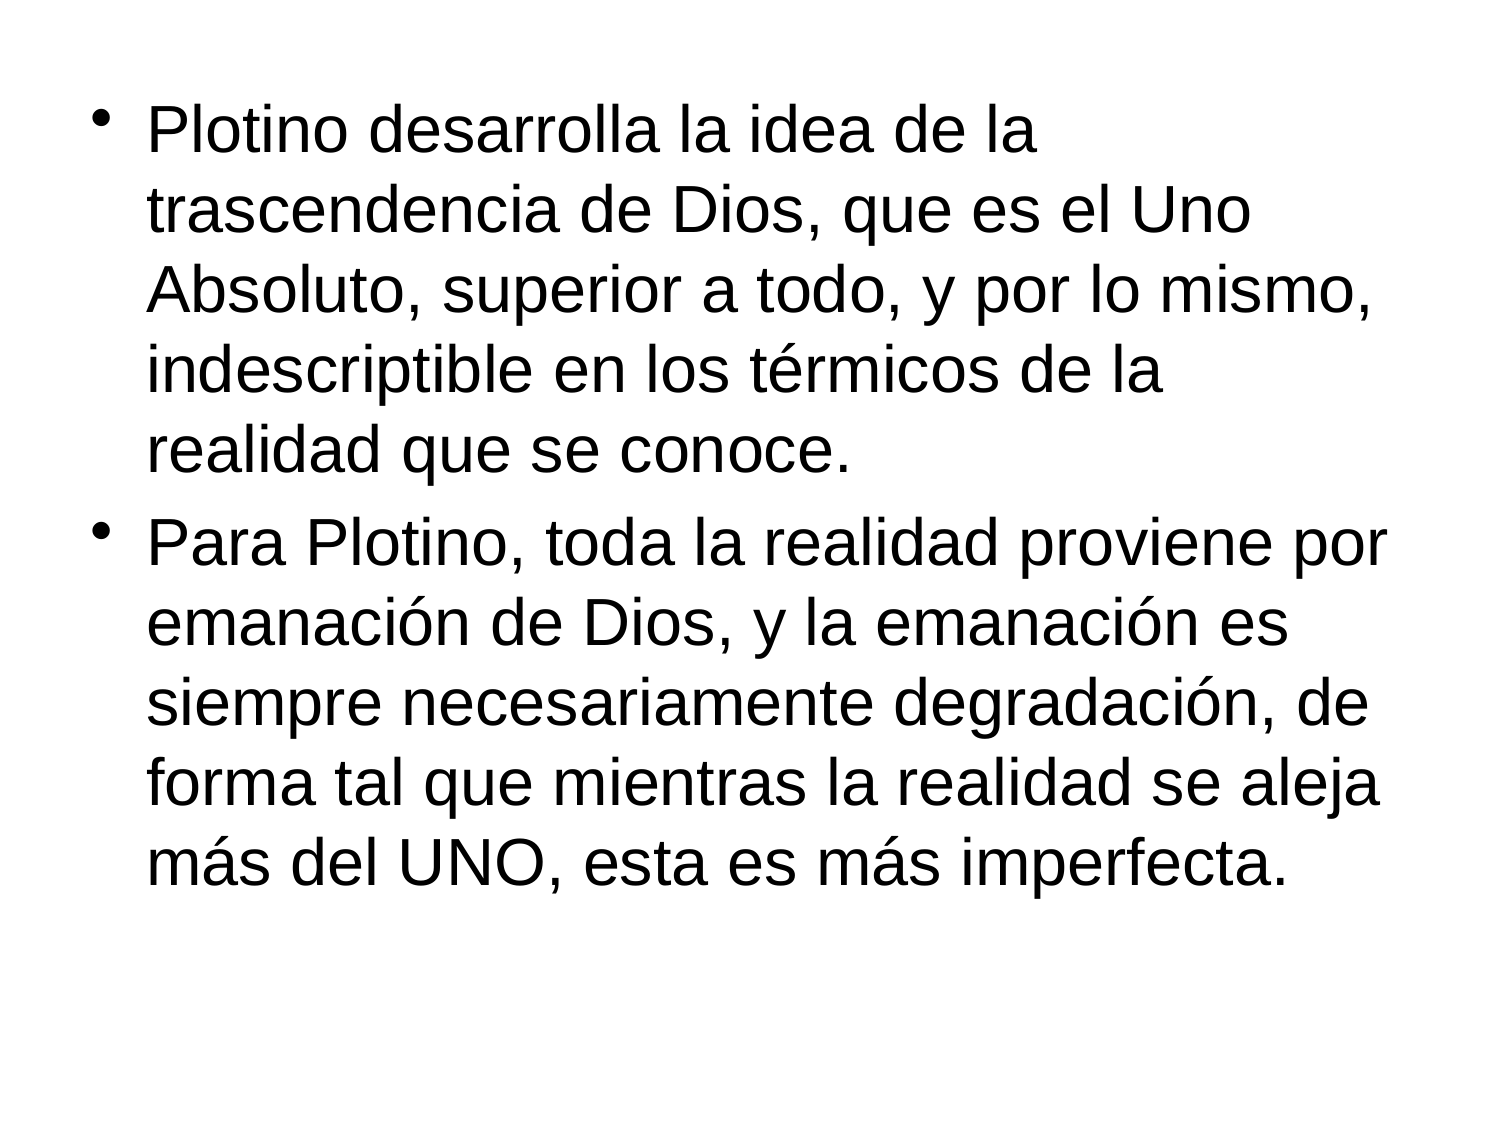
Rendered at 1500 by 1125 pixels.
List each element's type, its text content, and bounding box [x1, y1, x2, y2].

list Plotino desarrolla la idea de la trascendencia de Dios, que es el Uno Absoluto, superior a todo, y por lo mismo, indescriptible en los térmicos de la realidad que se conoce. Para Plotino, toda la realidad proviene por emanación de Dios, y la emanación es siempre necesariamente degradación, de forma tal que mientras la realidad se aleja más del UNO, esta es más imperfecta. [74, 77, 1426, 1048]
